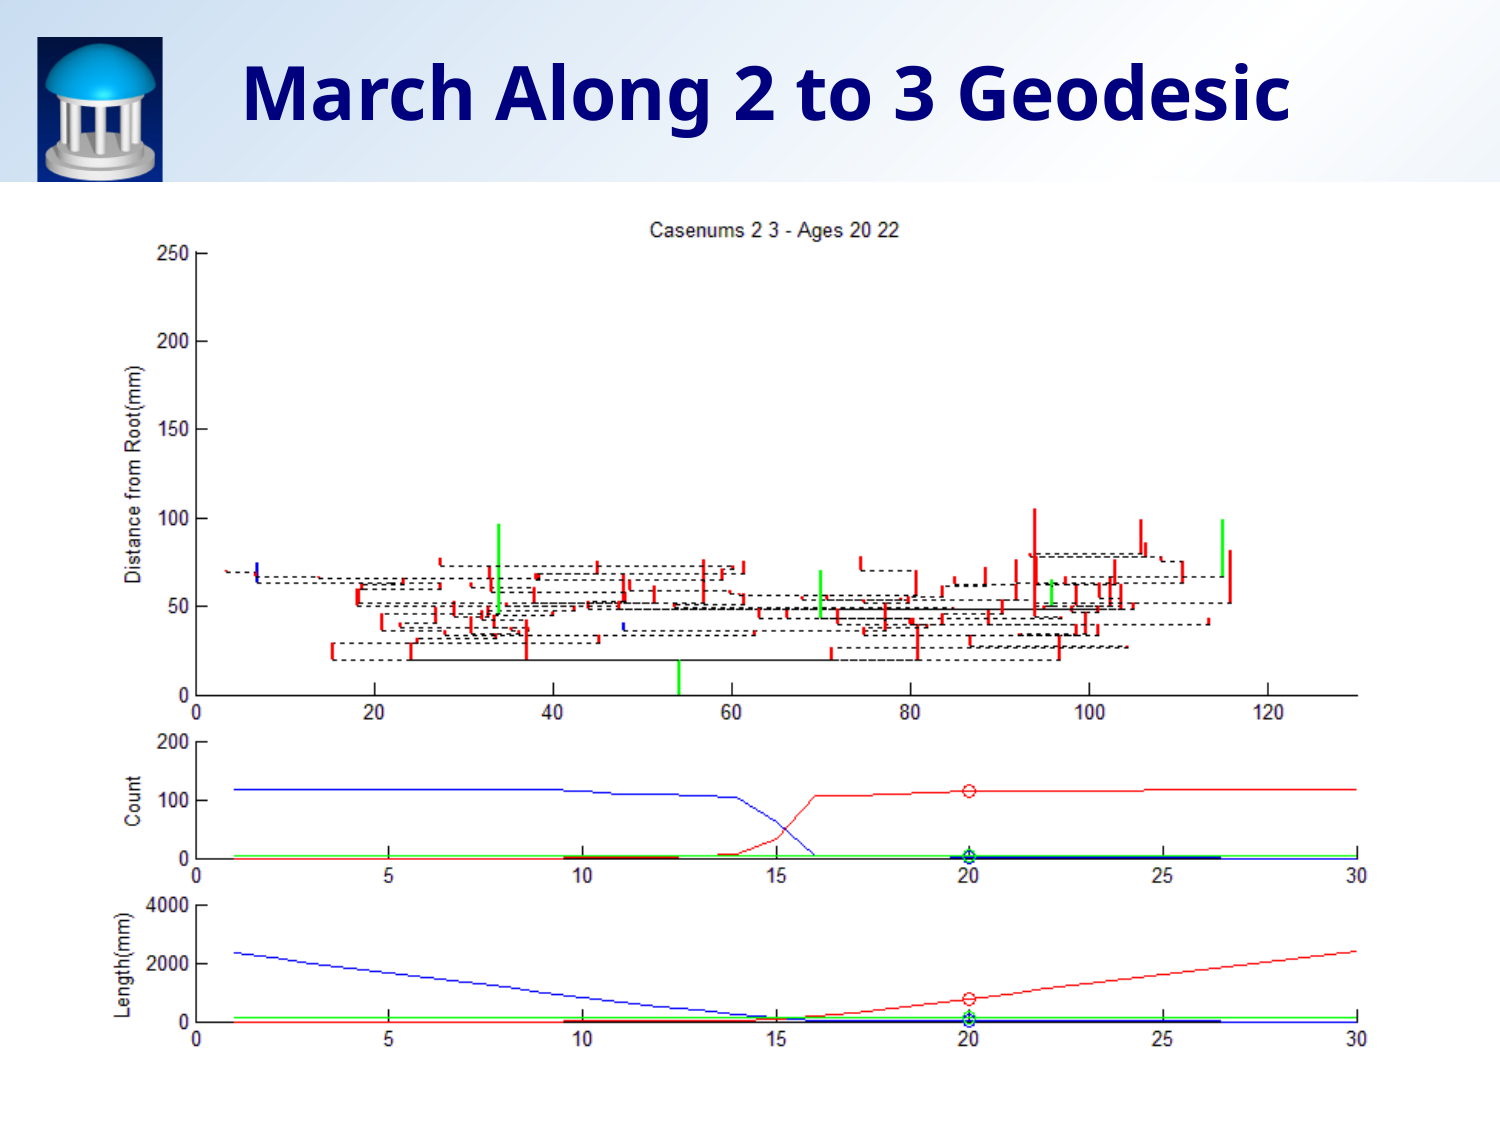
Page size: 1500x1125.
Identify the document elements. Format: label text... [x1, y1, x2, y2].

title March Along 2 to 3 Geodesic [224, 24, 1438, 156]
picture [0, 182, 1500, 1125]
